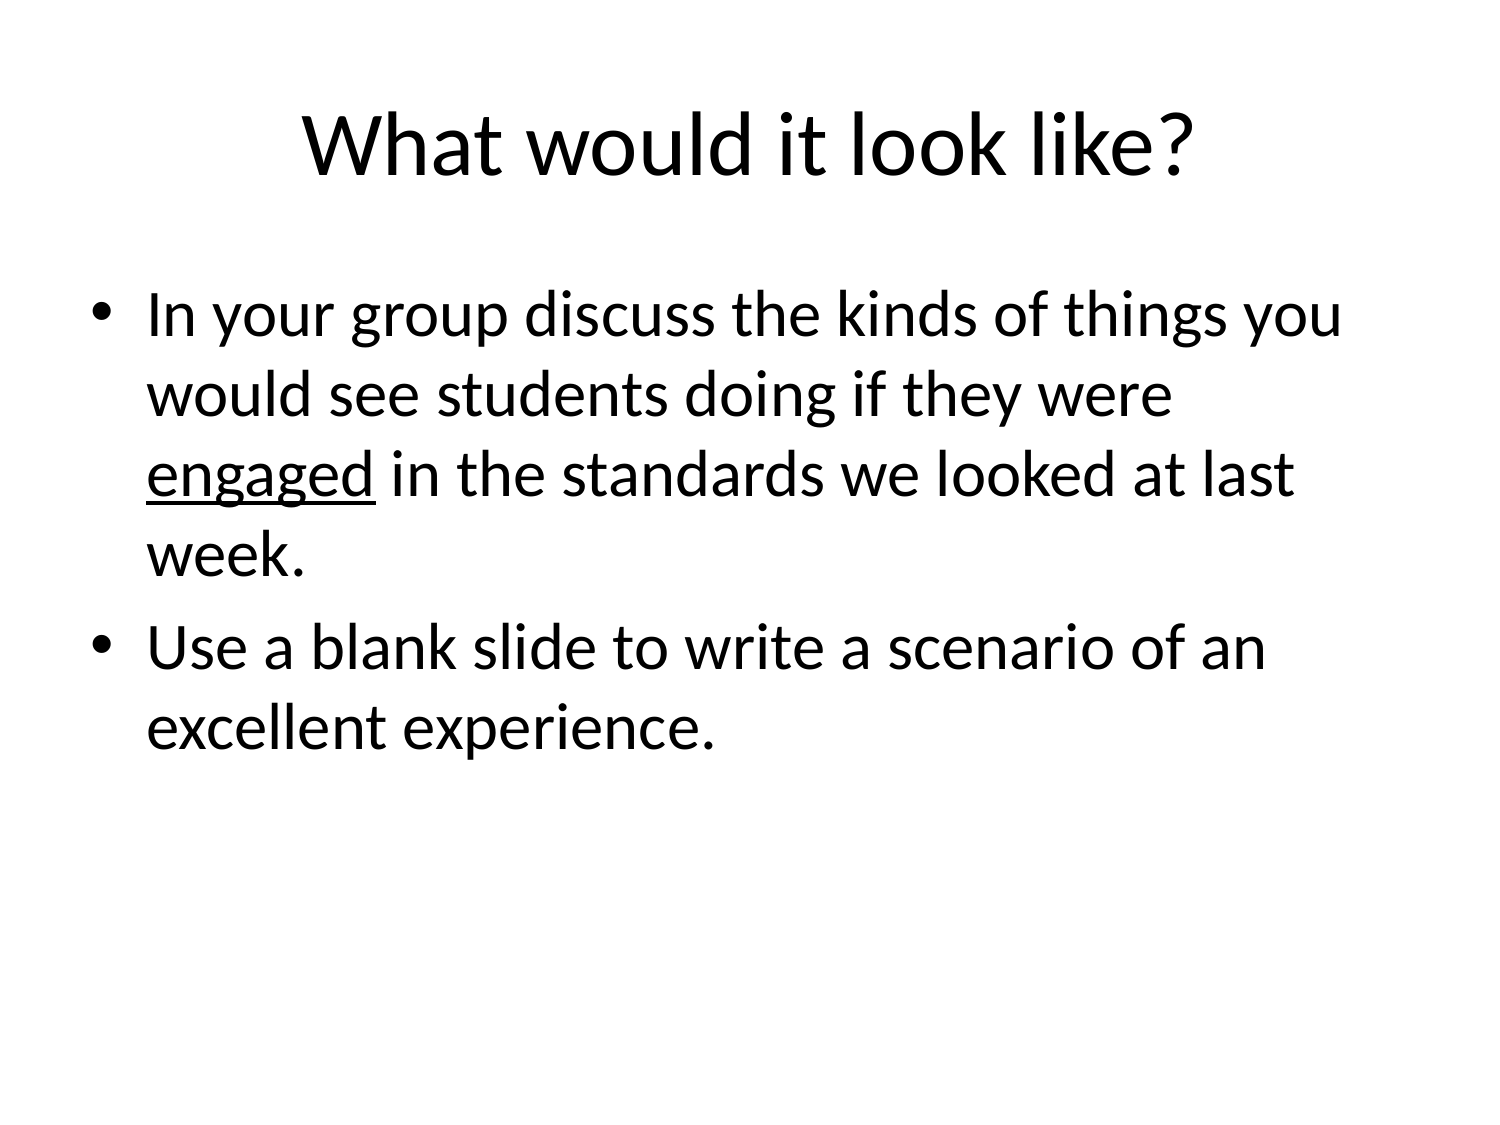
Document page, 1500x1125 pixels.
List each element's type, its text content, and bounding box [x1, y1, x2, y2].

list In your group discuss the kinds of things you would see students doing if they were engaged in the standards we looked at last week. Use a blank slide to write a scenario of an excellent experience. [75, 262, 1425, 1005]
title What would it look like? [75, 45, 1425, 233]
